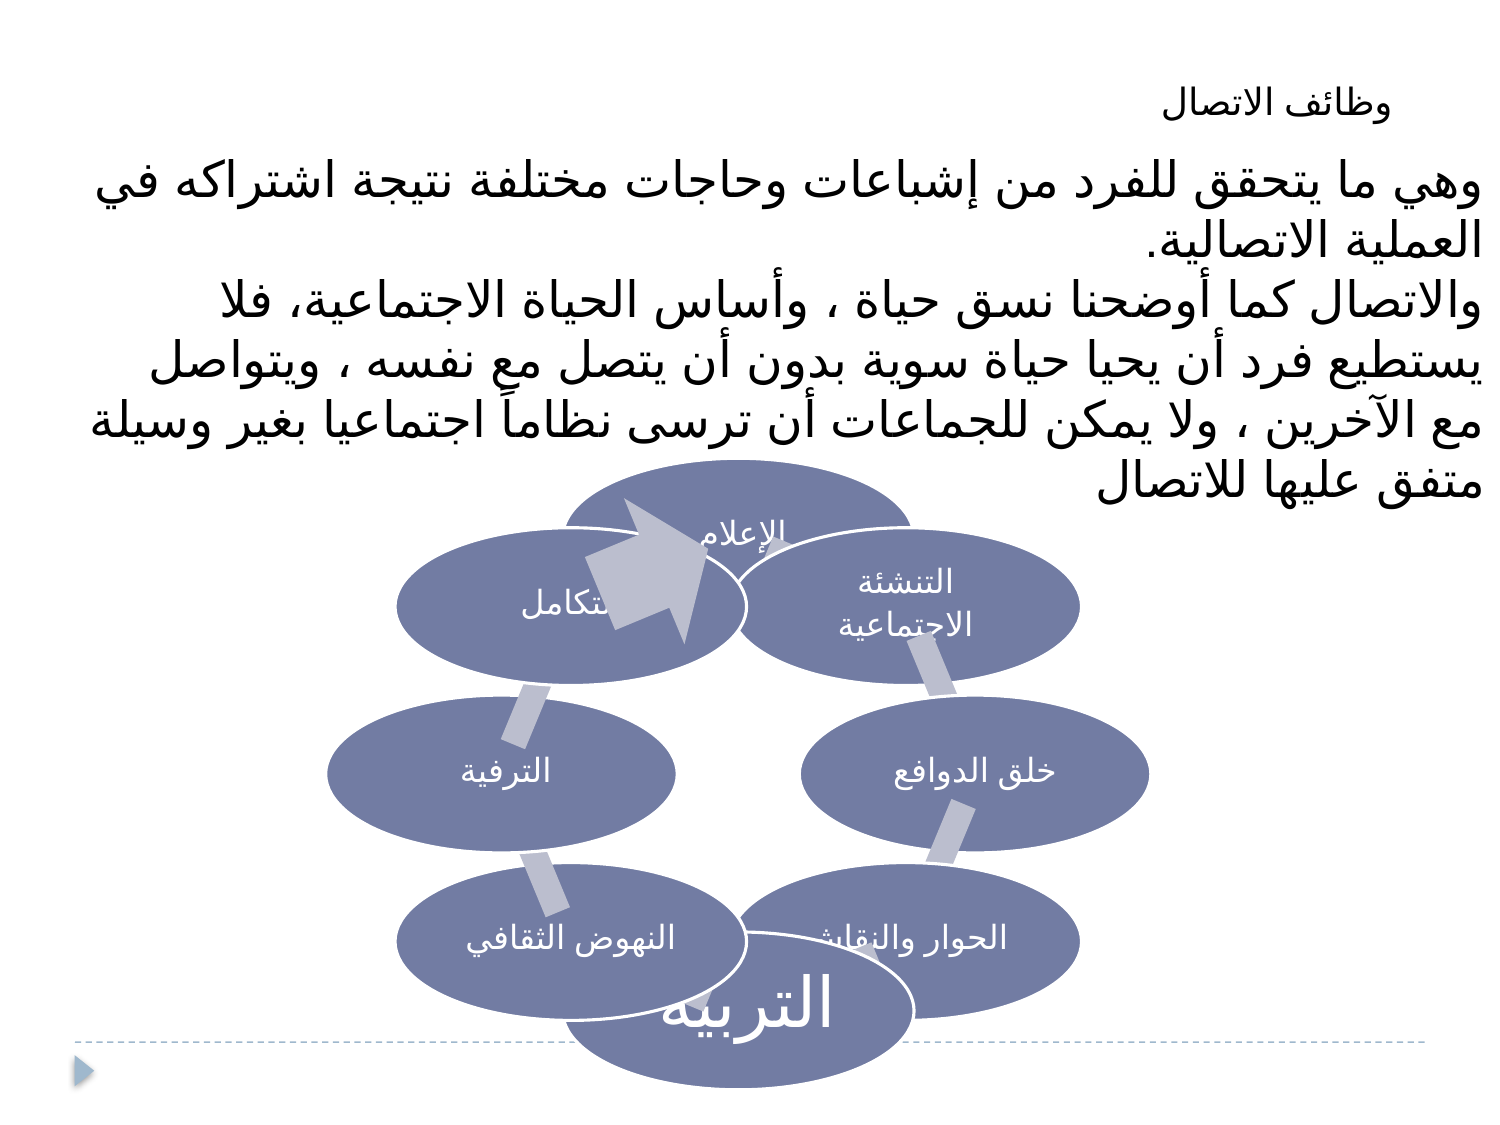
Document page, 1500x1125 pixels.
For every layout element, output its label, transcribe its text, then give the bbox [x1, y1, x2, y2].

text_box وهي ما يتحقق للفرد من إشباعات وحاجات مختلفة نتيجة اشتراكه في العملية الاتصالية. والاتصال كما أوضحنا نسق حياة ، وأساس الحياة الاجتماعية، فلا يستطيع فرد أن يحيا حياة سوية بدون أن يتصل مع نفسه ، ويتواصل مع الآخرين ، ولا يمكن للجماعات أن ترسى نظاماً اجتماعيا بغير وسيلة متفق عليها للاتصال [70, 140, 1500, 516]
text_box وظائف الاتصال [1136, 70, 1408, 130]
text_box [34, 458, 1442, 1091]
